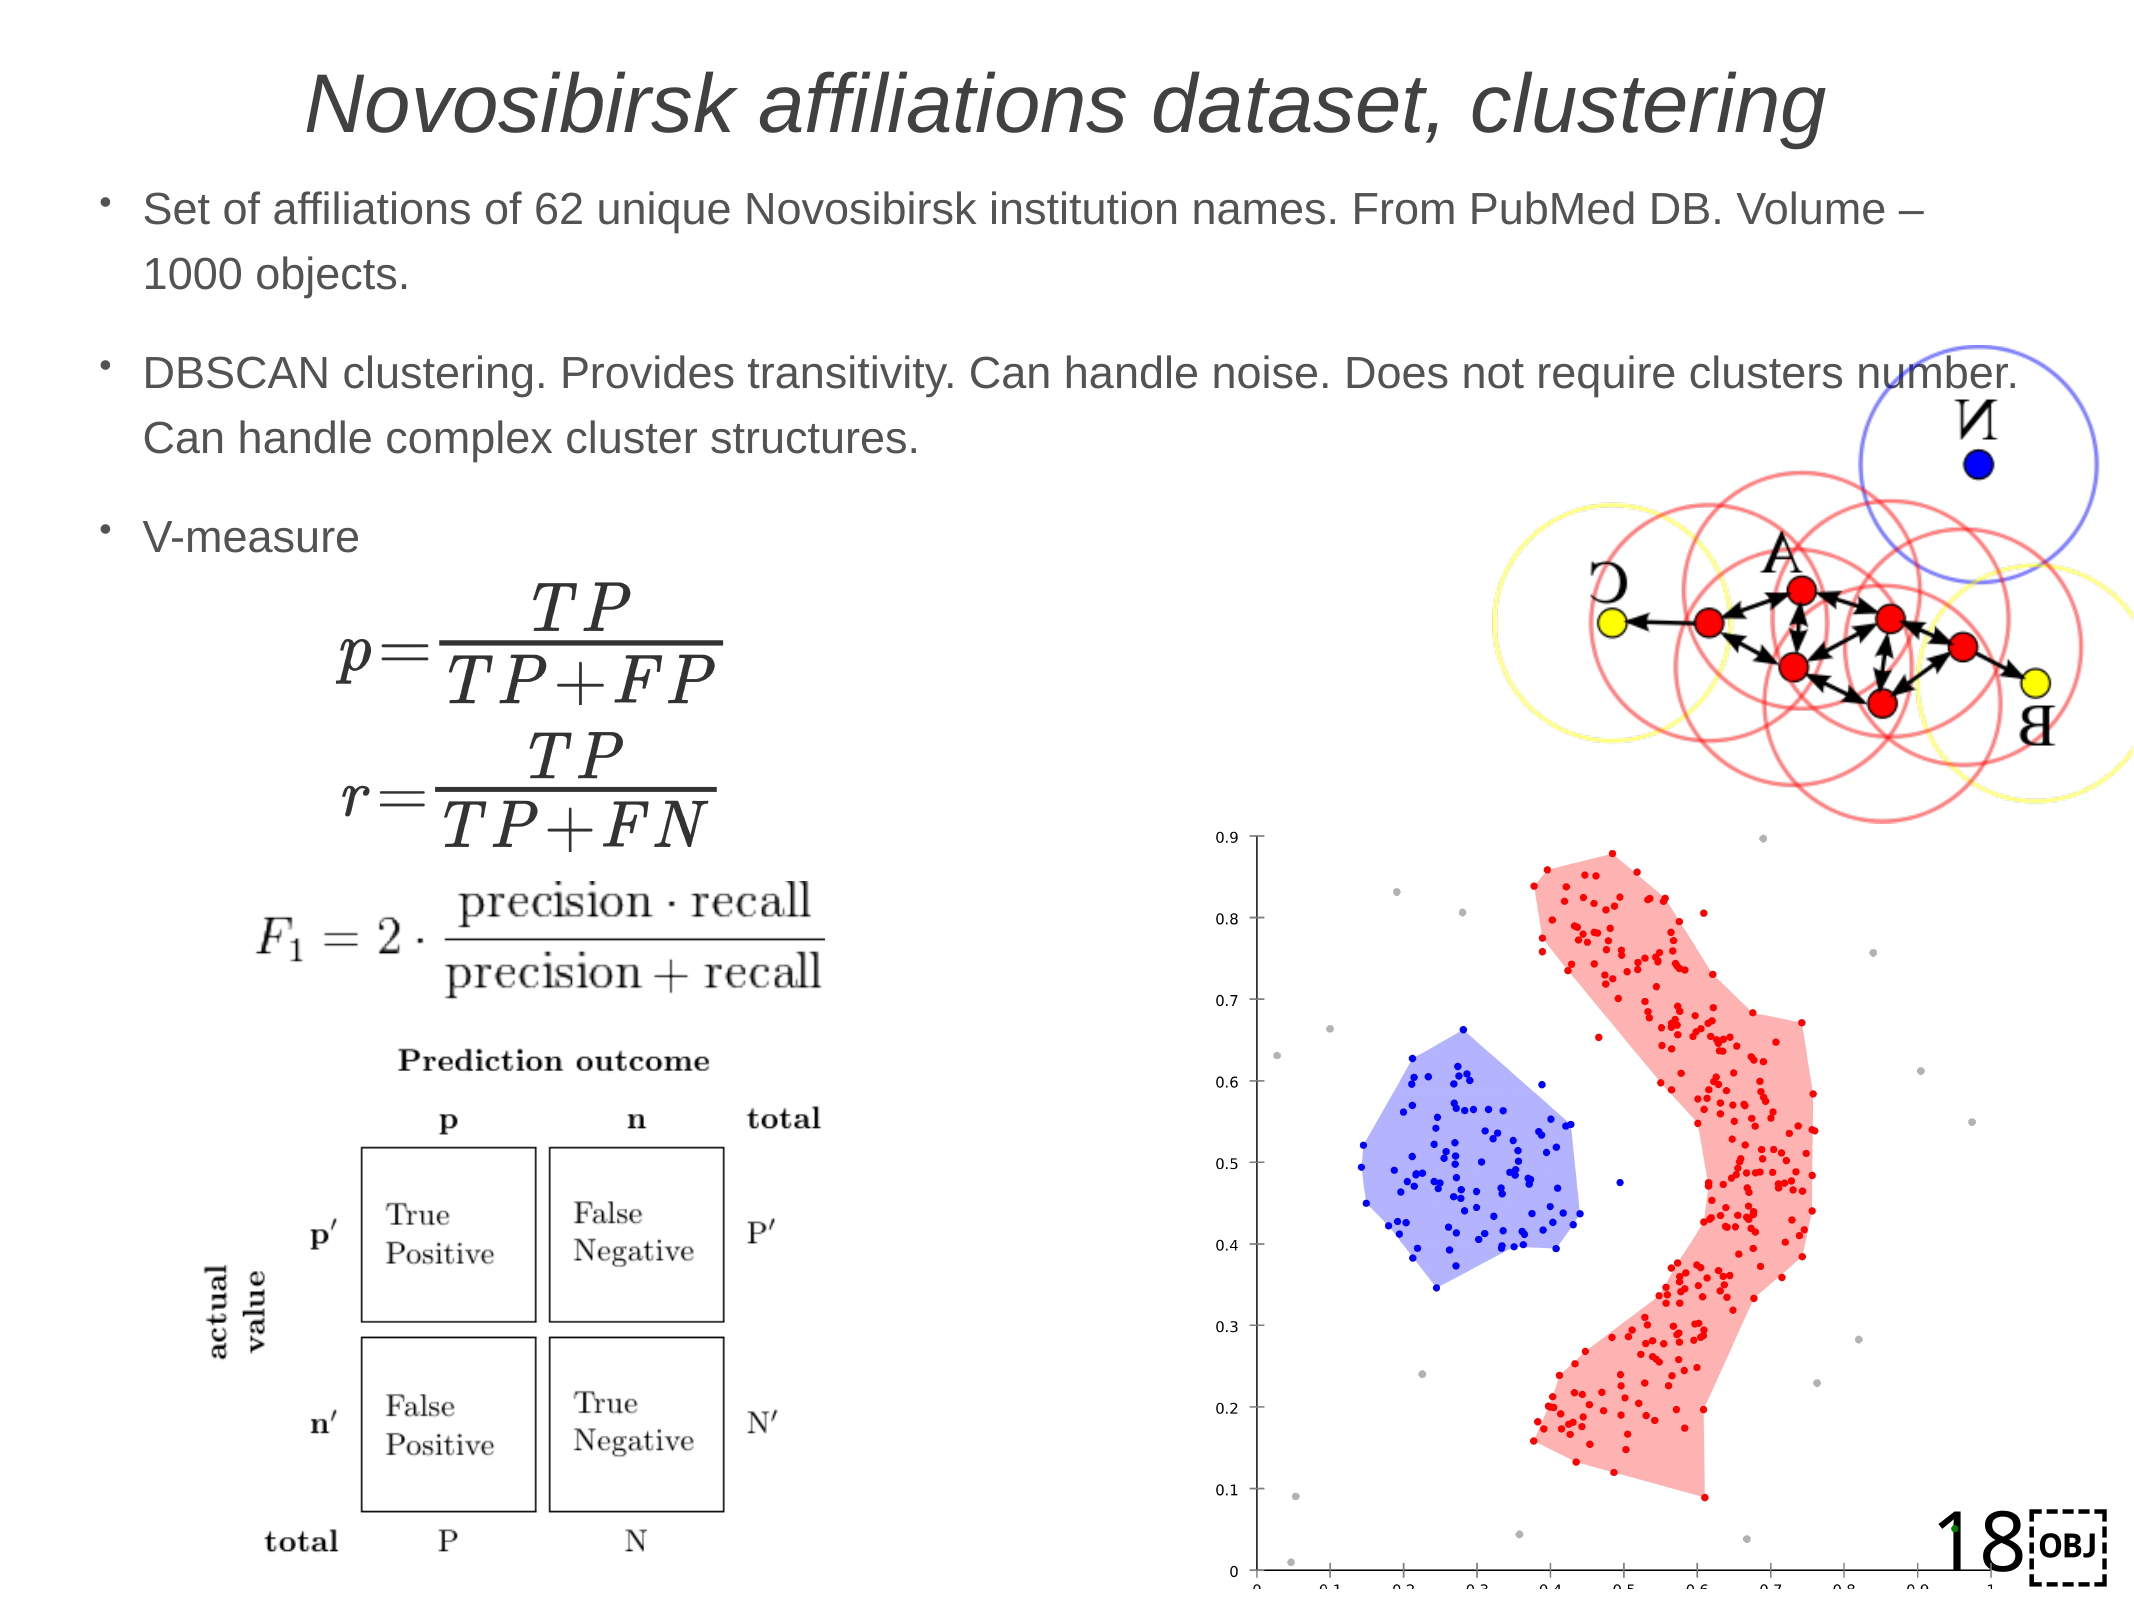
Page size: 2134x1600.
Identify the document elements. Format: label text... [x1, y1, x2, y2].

picture [152, 880, 846, 1592]
picture [335, 569, 725, 705]
picture [337, 718, 723, 853]
list Set of affiliations of 62 unique Novosibirsk institution names. From PubMed DB. Volume – 1000 objects. DBSCAN clustering. Provides transitivity. Can handle noise. Does not require clusters number. Can handle complex cluster structures. V-measure [90, 159, 2043, 570]
text_box 18￼ [1911, 1480, 2131, 1600]
picture [1215, 345, 2134, 1589]
text_box Novosibirsk affiliations dataset, clustering [296, 40, 1837, 158]
